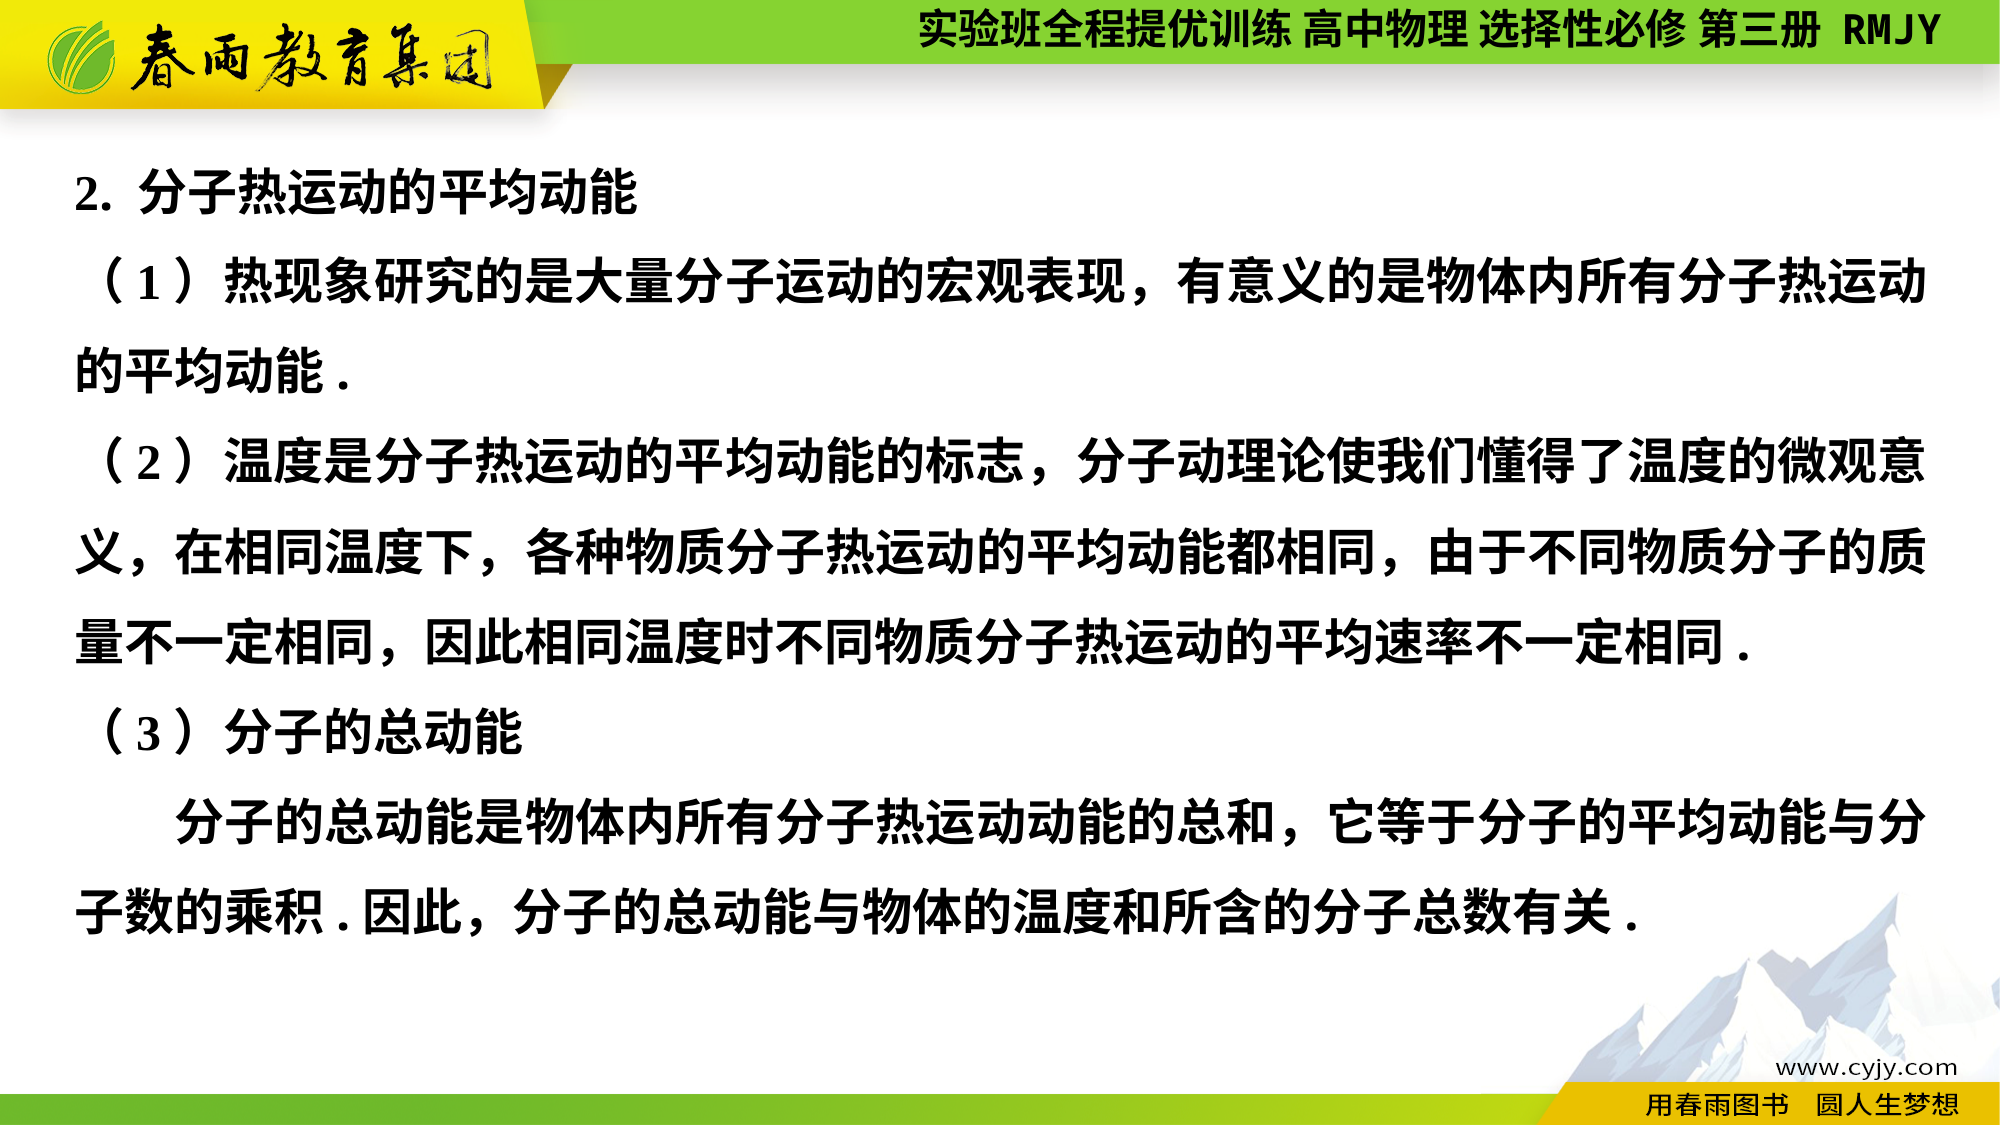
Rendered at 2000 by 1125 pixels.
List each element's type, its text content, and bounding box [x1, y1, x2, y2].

picture [0, 0, 2000, 1125]
list 2. 分子热运动的平均动能 （1）热现象研究的是大量分子运动的宏观表现，有意义的是物体内所有分子热运动的平均动能. （2）温度是分子热运动的平均动能的标志，分子动理论使我们懂得了温度的微观意义，在相同温度下，各种物质分子热运动的平均动能都相同，由于不同物质分子的质量不一定相同，因此相同温度时不同物质分子热运动的平均速率不一定相同. （3）分子的总动能 分子的总动能是物体内所有分子热运动动能的总和，它等于分子的平均动能与分子数的乘积.因此，分子的总动能与物体的温度和所含的分子总数有关. [59, 122, 1944, 944]
